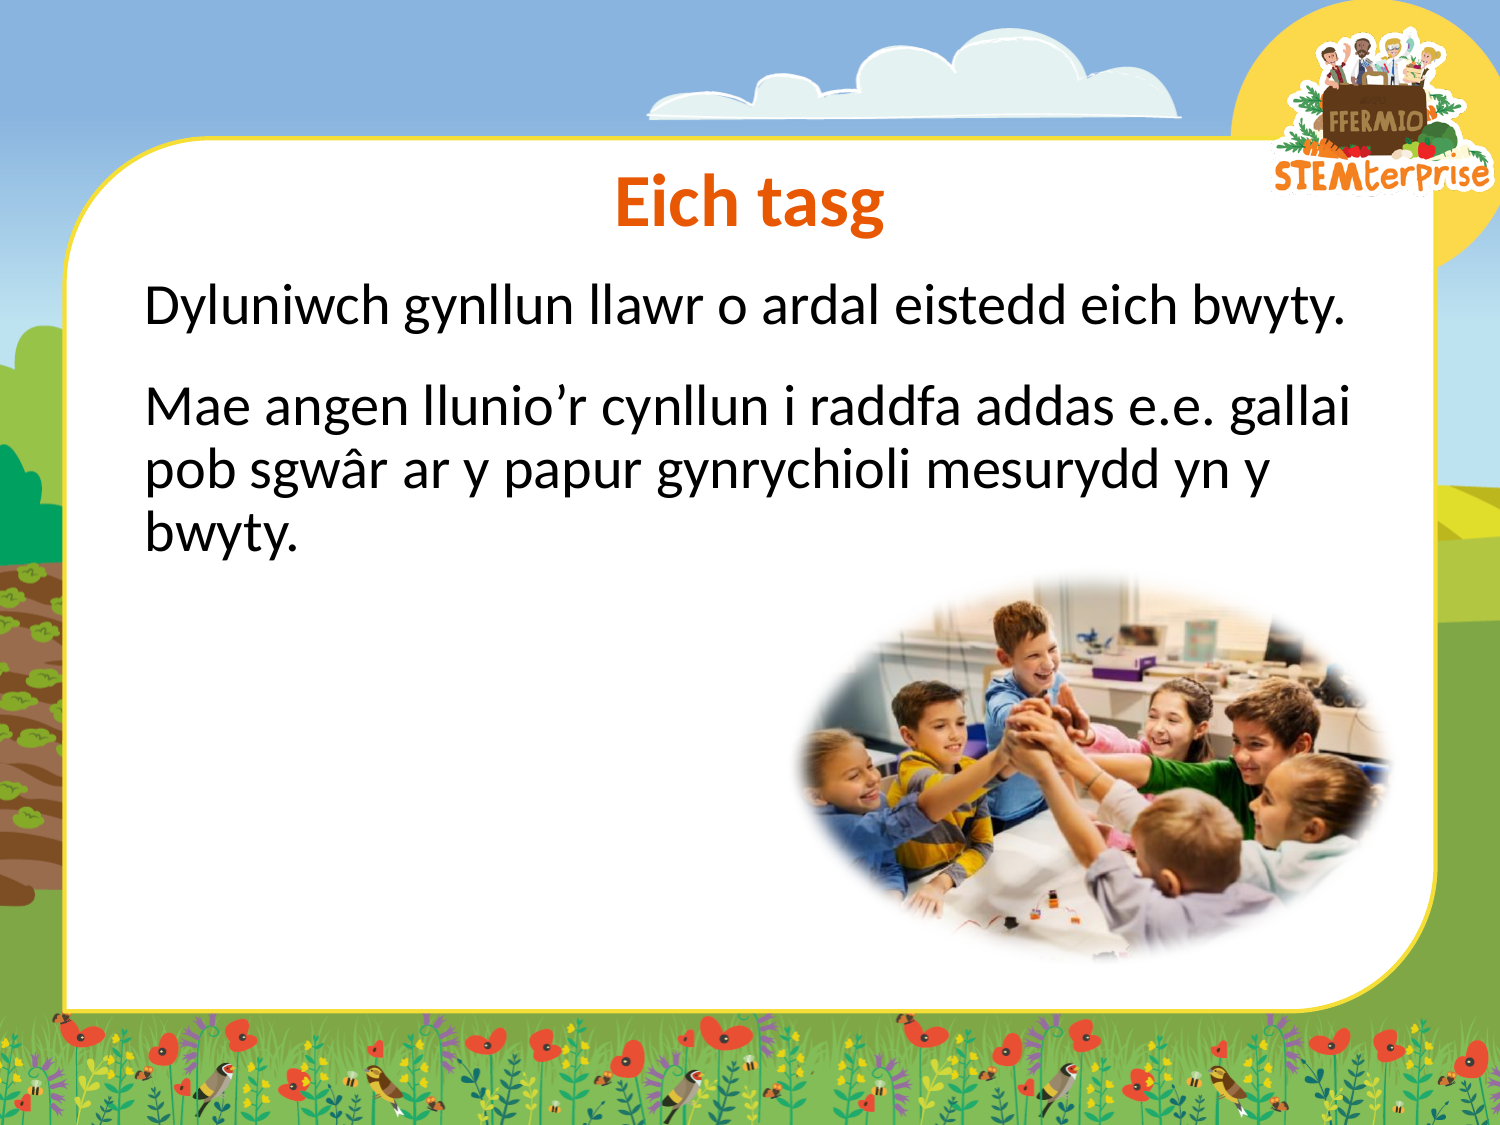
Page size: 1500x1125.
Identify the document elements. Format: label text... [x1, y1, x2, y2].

list Dyluniwch gynllun llawr o ardal eistedd eich bwyty. Mae angen llunio’r cynllun i raddfa addas e.e. gallai pob sgwâr ar y papur gynrychioli mesurydd yn y bwyty. [129, 267, 1371, 563]
picture [0, 0, 1500, 1125]
title Eich tasg [218, 137, 1282, 256]
